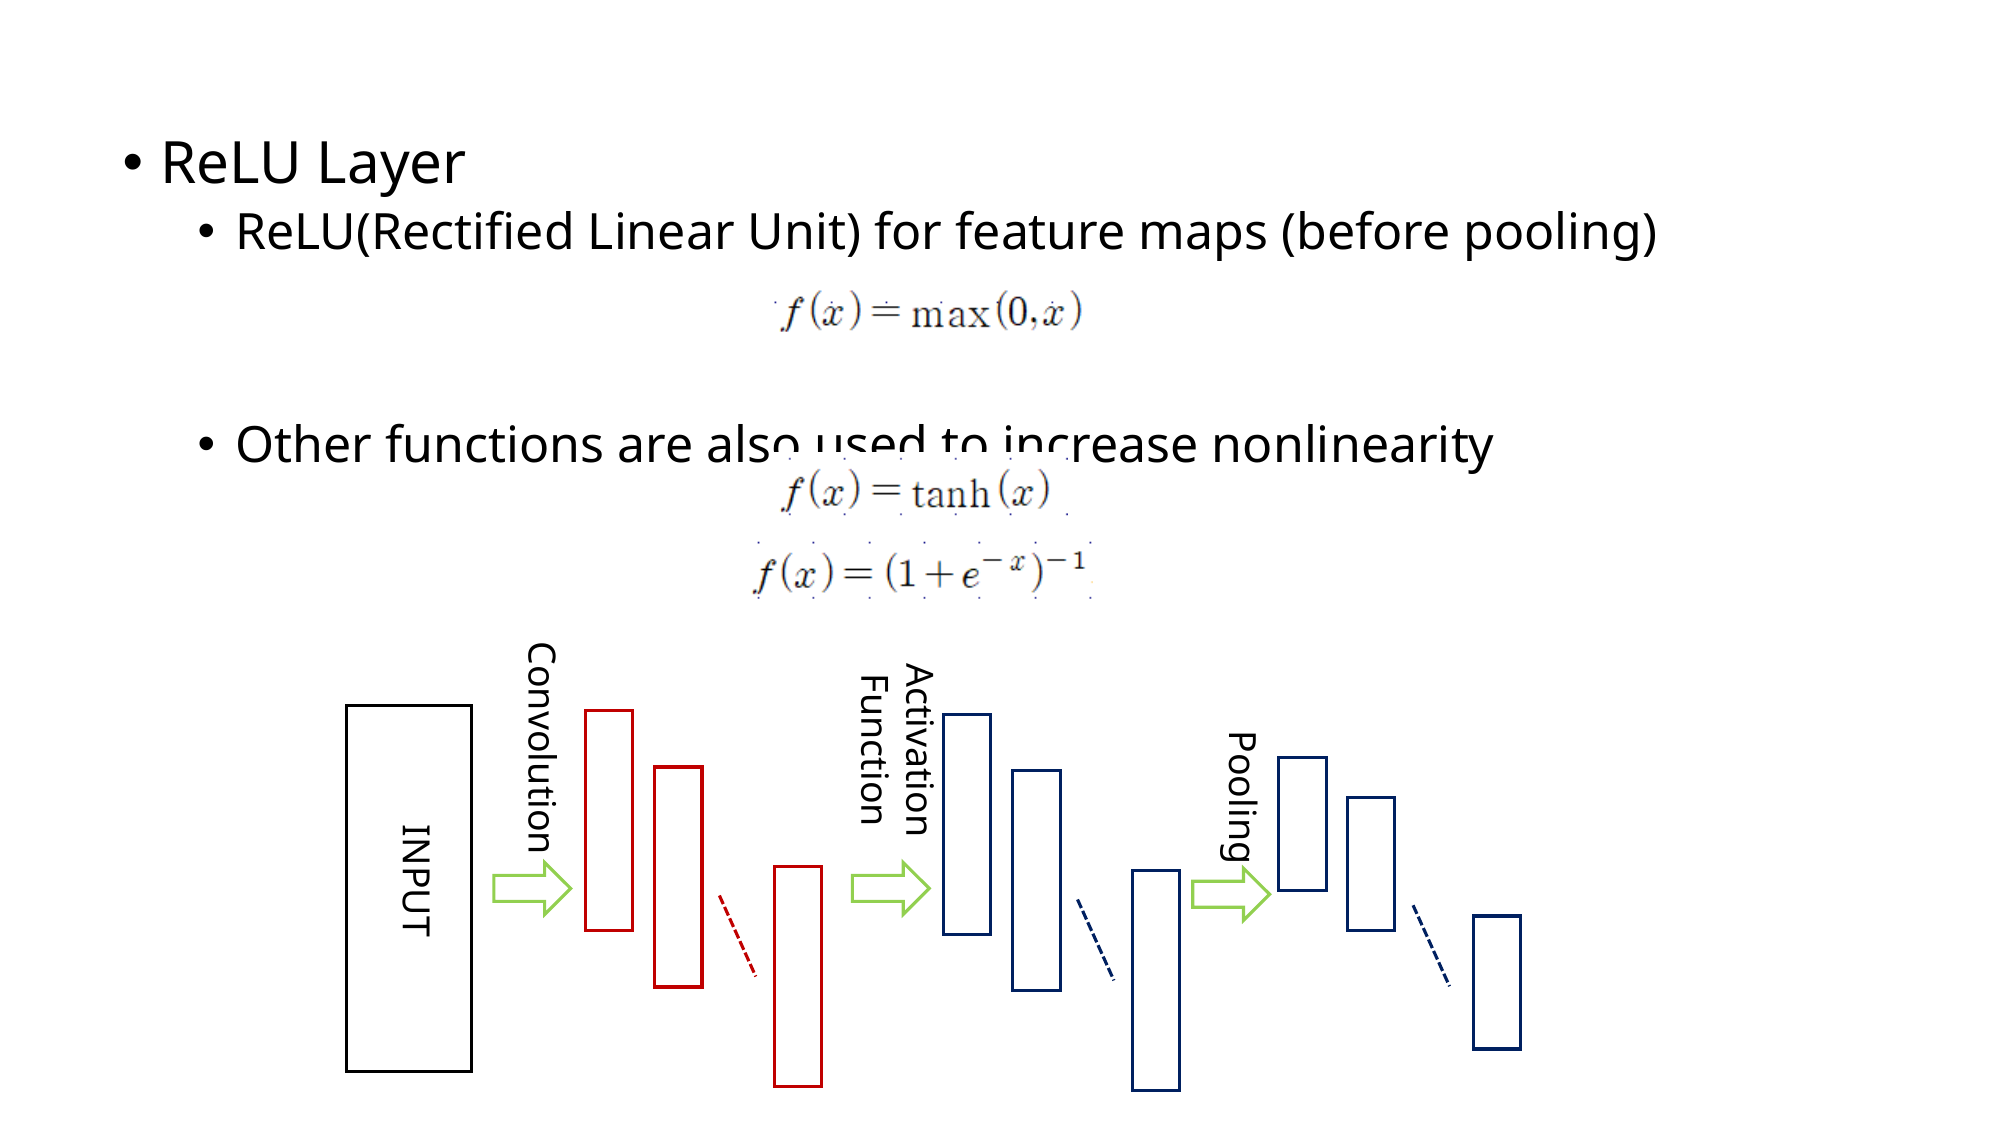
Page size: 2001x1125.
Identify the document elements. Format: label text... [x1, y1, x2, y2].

picture [744, 539, 1093, 610]
list ReLU Layer ReLU(Rectified Linear Unit) for feature maps (before pooling) Other functions are also used to increase nonlinearity [107, 45, 1955, 959]
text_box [346, 615, 1521, 1091]
picture [753, 267, 1106, 351]
picture [769, 452, 1068, 528]
